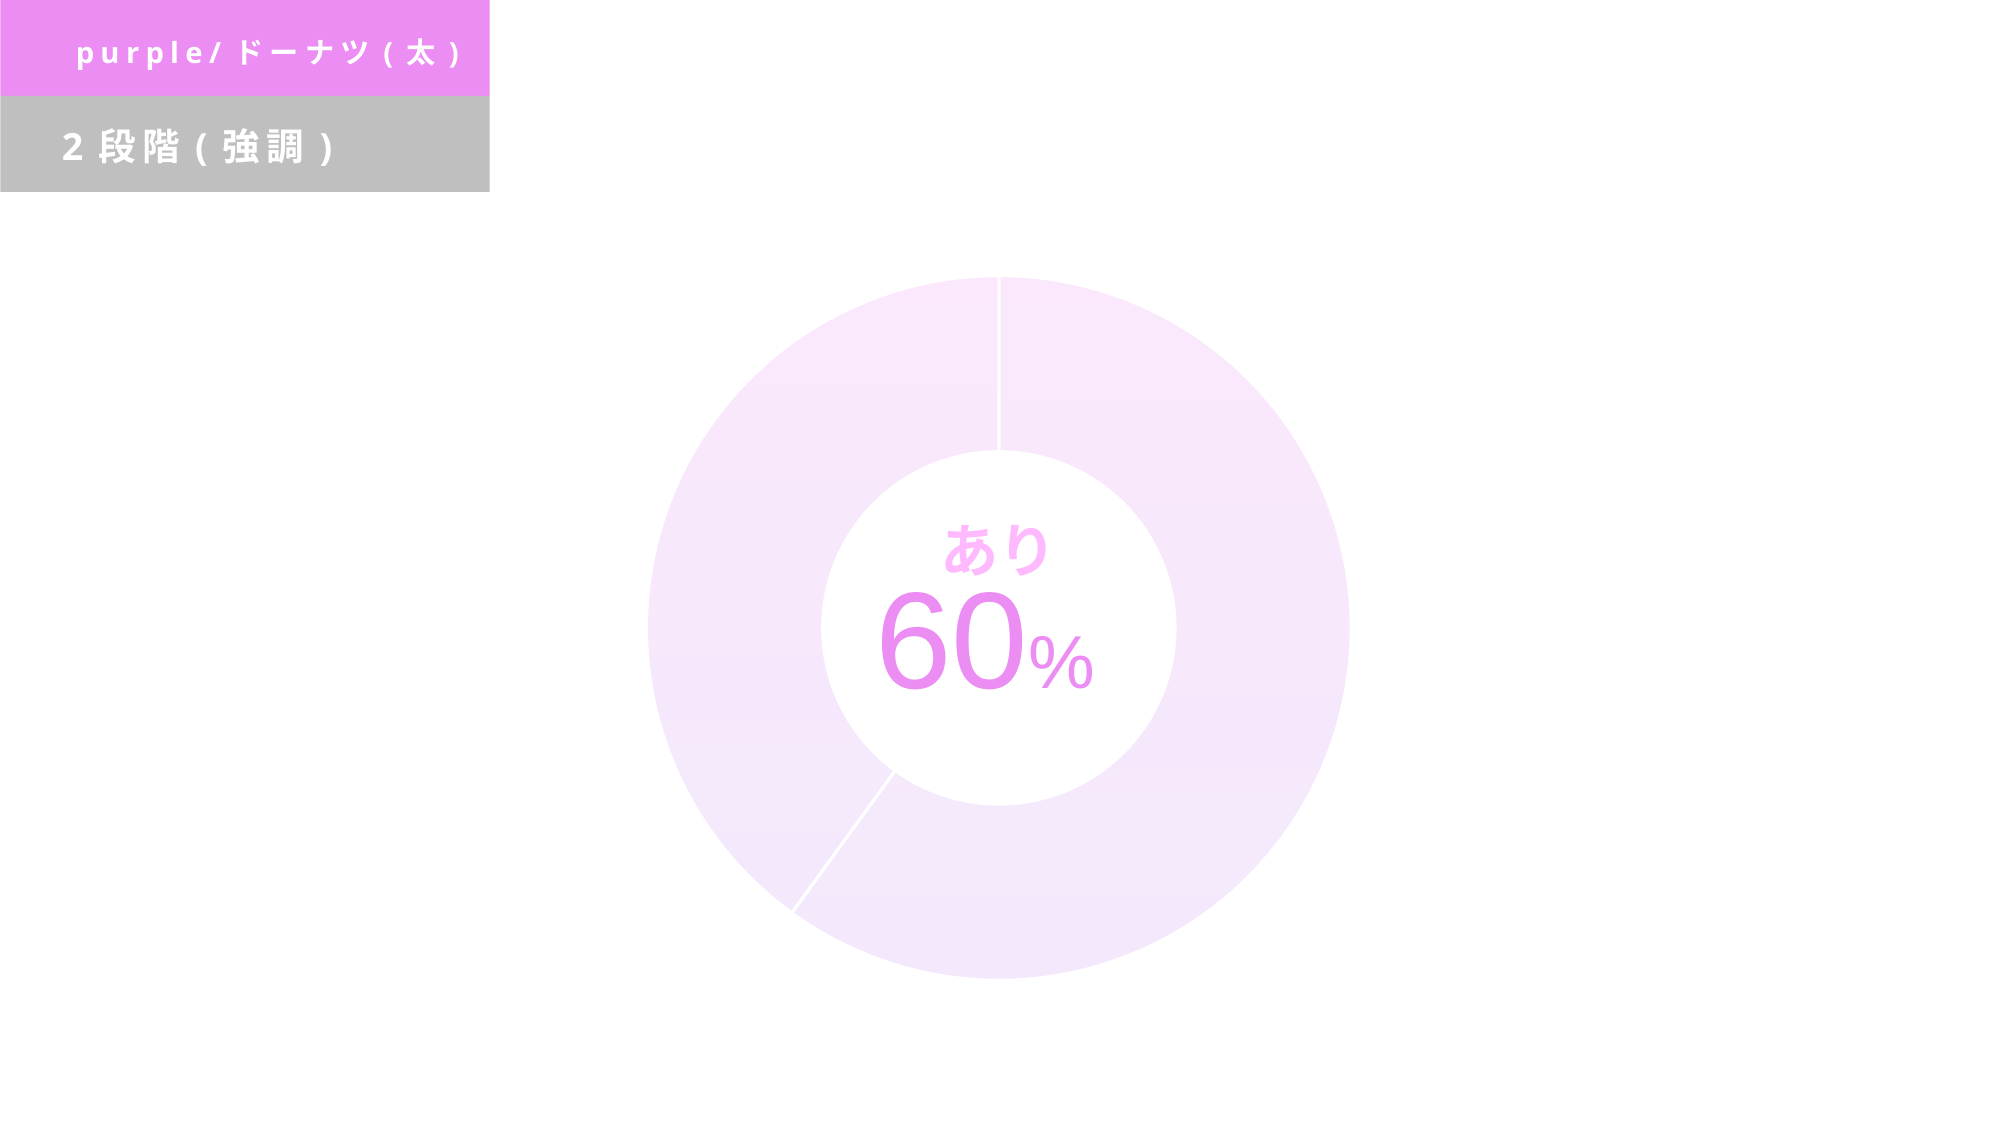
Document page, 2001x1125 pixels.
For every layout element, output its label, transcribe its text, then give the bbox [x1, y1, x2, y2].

chart [333, 172, 1667, 1061]
text_box purple/ドーナツ(太) [61, 26, 474, 77]
text_box [0, 95, 491, 193]
text_box 2段階(強調) [47, 115, 347, 176]
text_box [0, 0, 491, 95]
